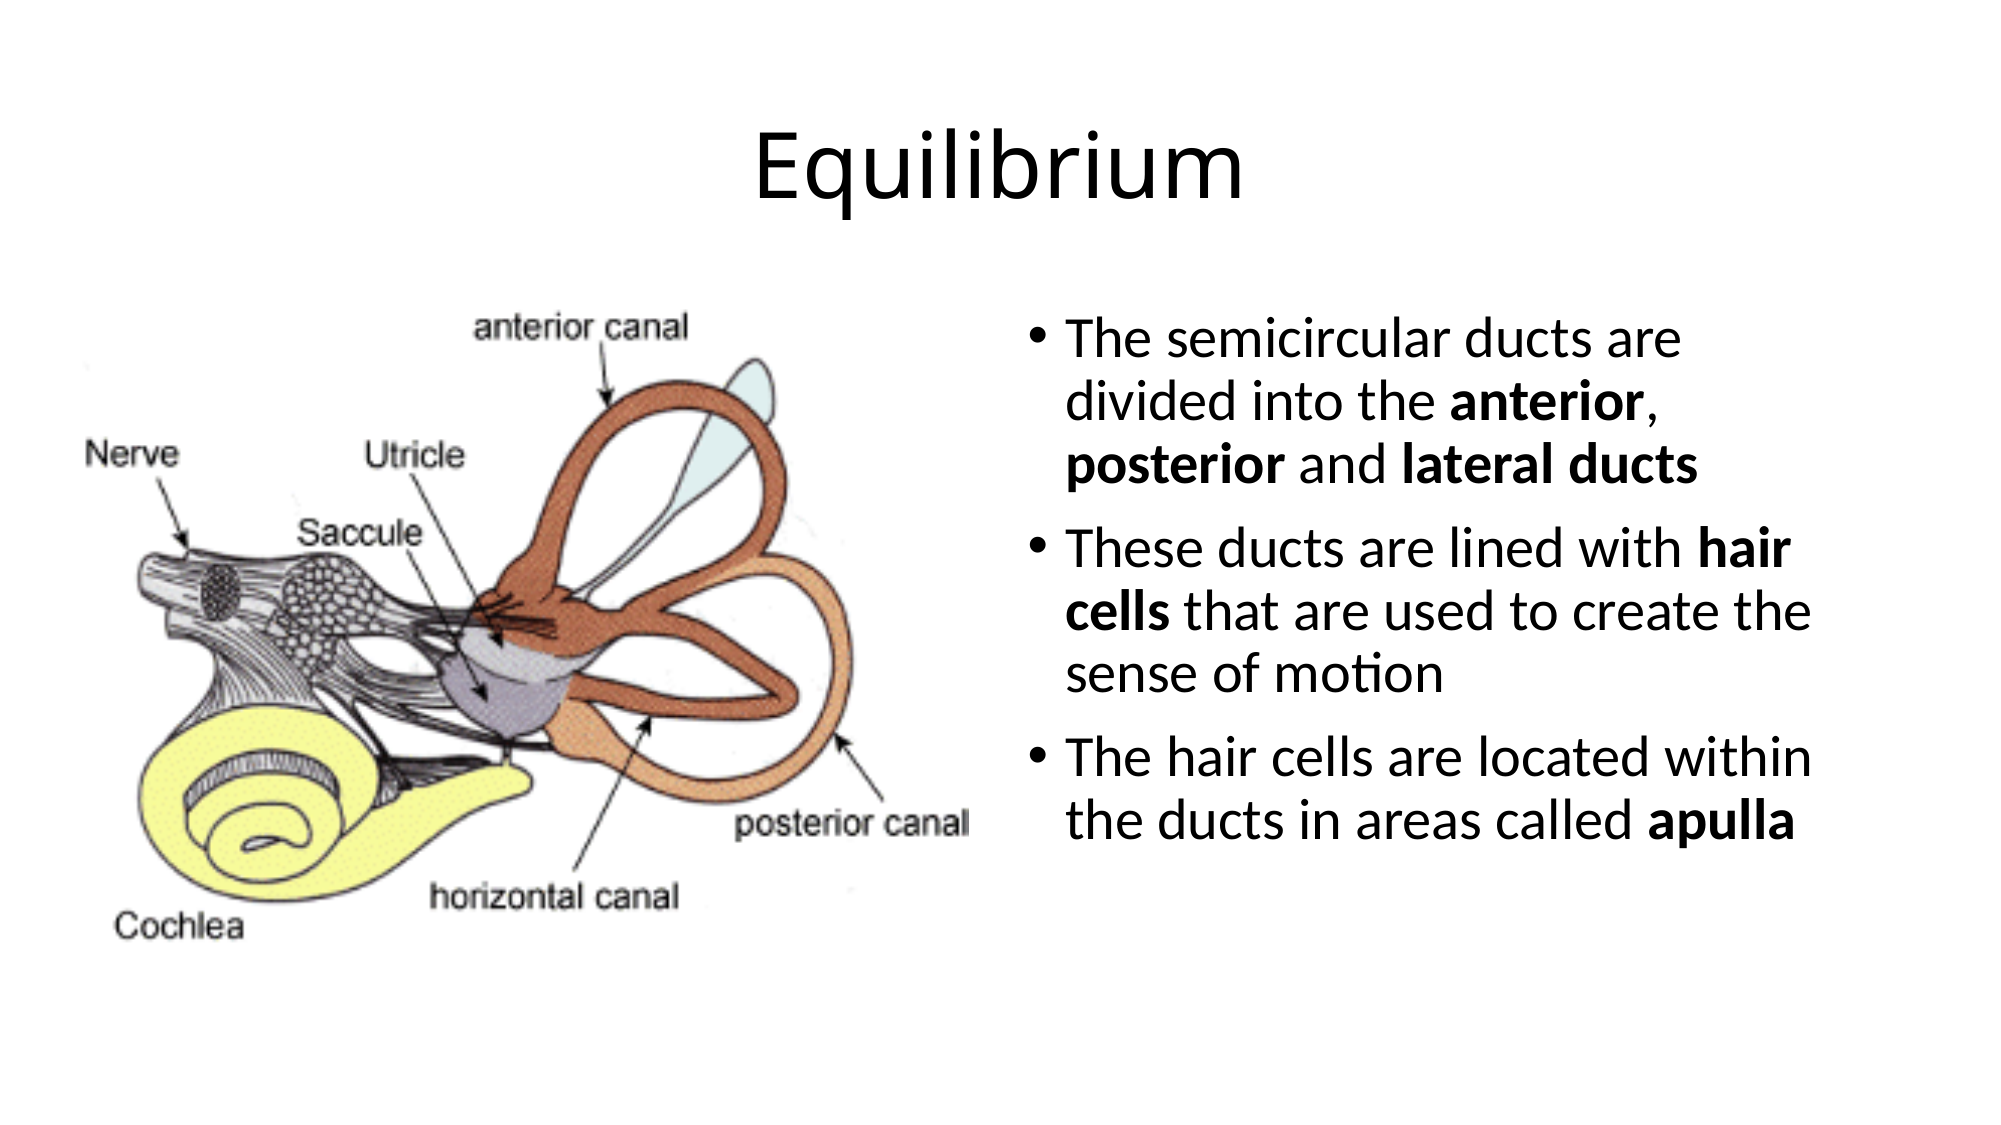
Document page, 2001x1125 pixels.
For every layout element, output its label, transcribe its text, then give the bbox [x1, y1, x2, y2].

list The semicircular ducts are divided into the anterior, posterior and lateral ducts These ducts are lined with hair cells that are used to create the sense of motion The hair cells are located within the ducts in areas called apulla [1012, 299, 1863, 1014]
picture [62, 299, 969, 991]
title Equilibrium [137, 59, 1863, 278]
